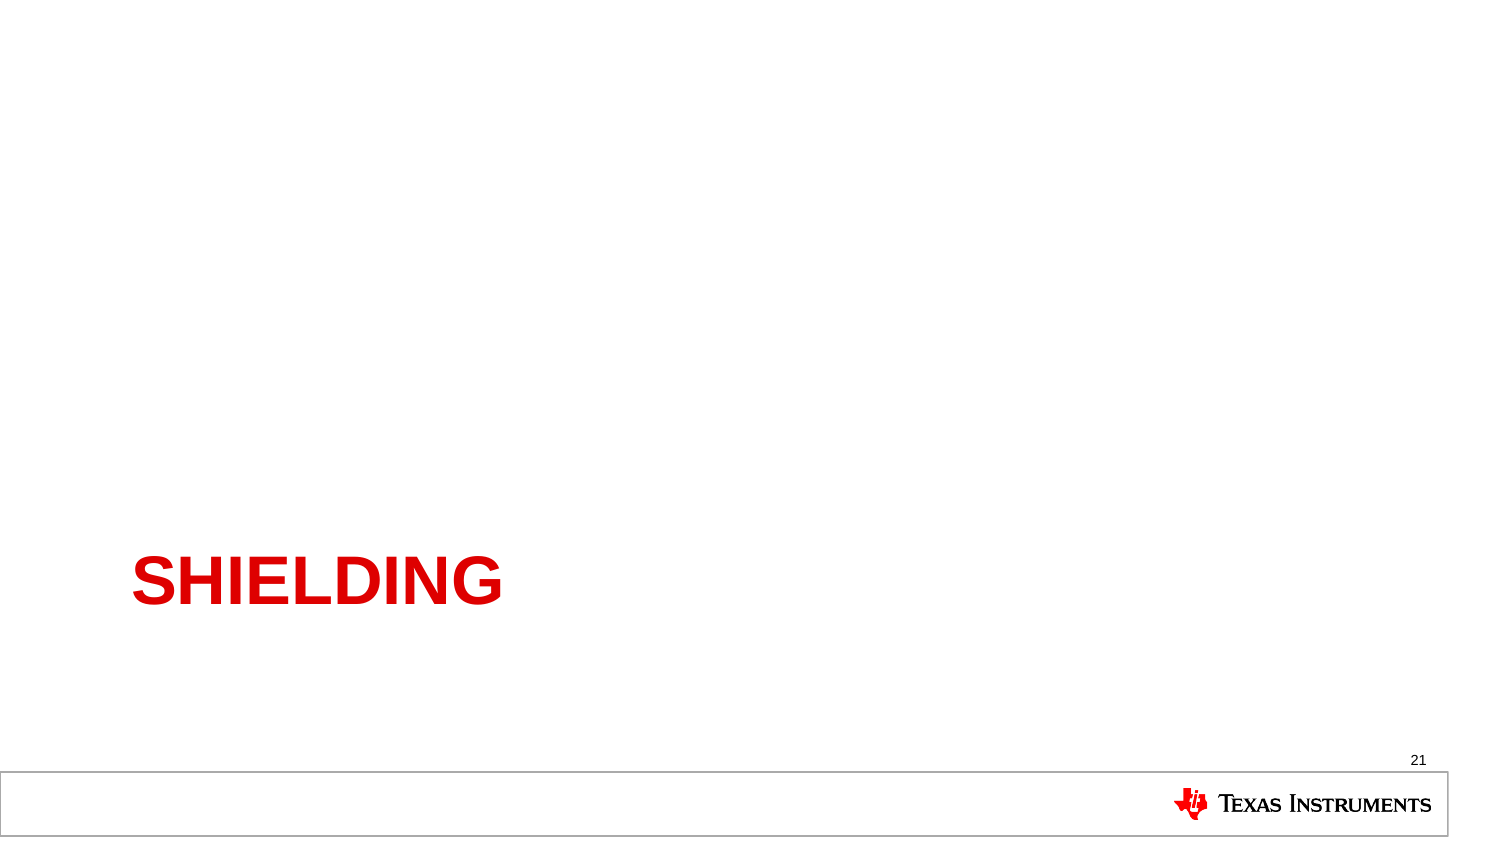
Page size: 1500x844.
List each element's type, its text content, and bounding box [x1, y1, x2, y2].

title shielding [118, 541, 1394, 710]
picture [1174, 788, 1431, 820]
slide_number 21 [1088, 744, 1440, 770]
